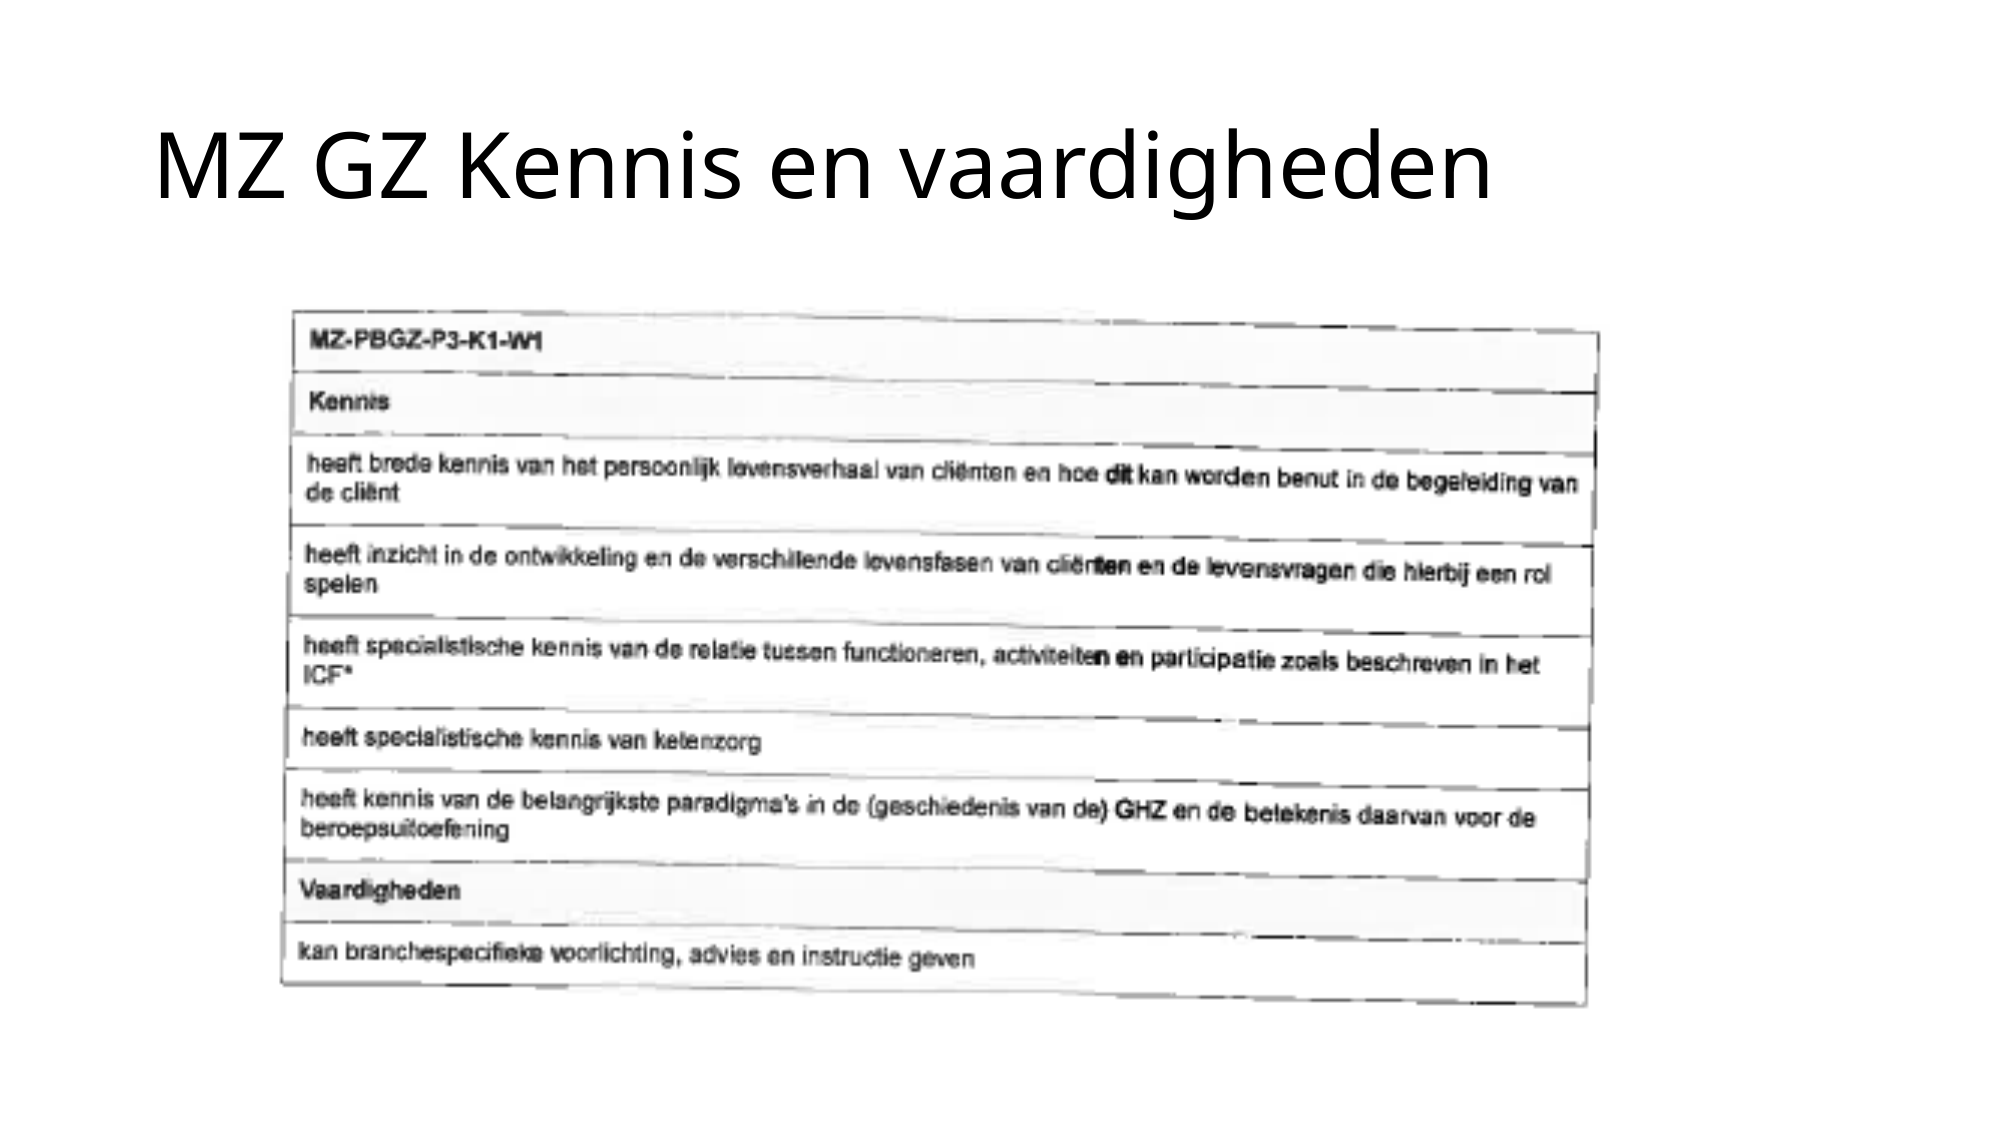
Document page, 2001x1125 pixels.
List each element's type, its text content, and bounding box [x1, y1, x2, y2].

title MZ GZ Kennis en vaardigheden [137, 59, 1863, 278]
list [229, 277, 1612, 1028]
